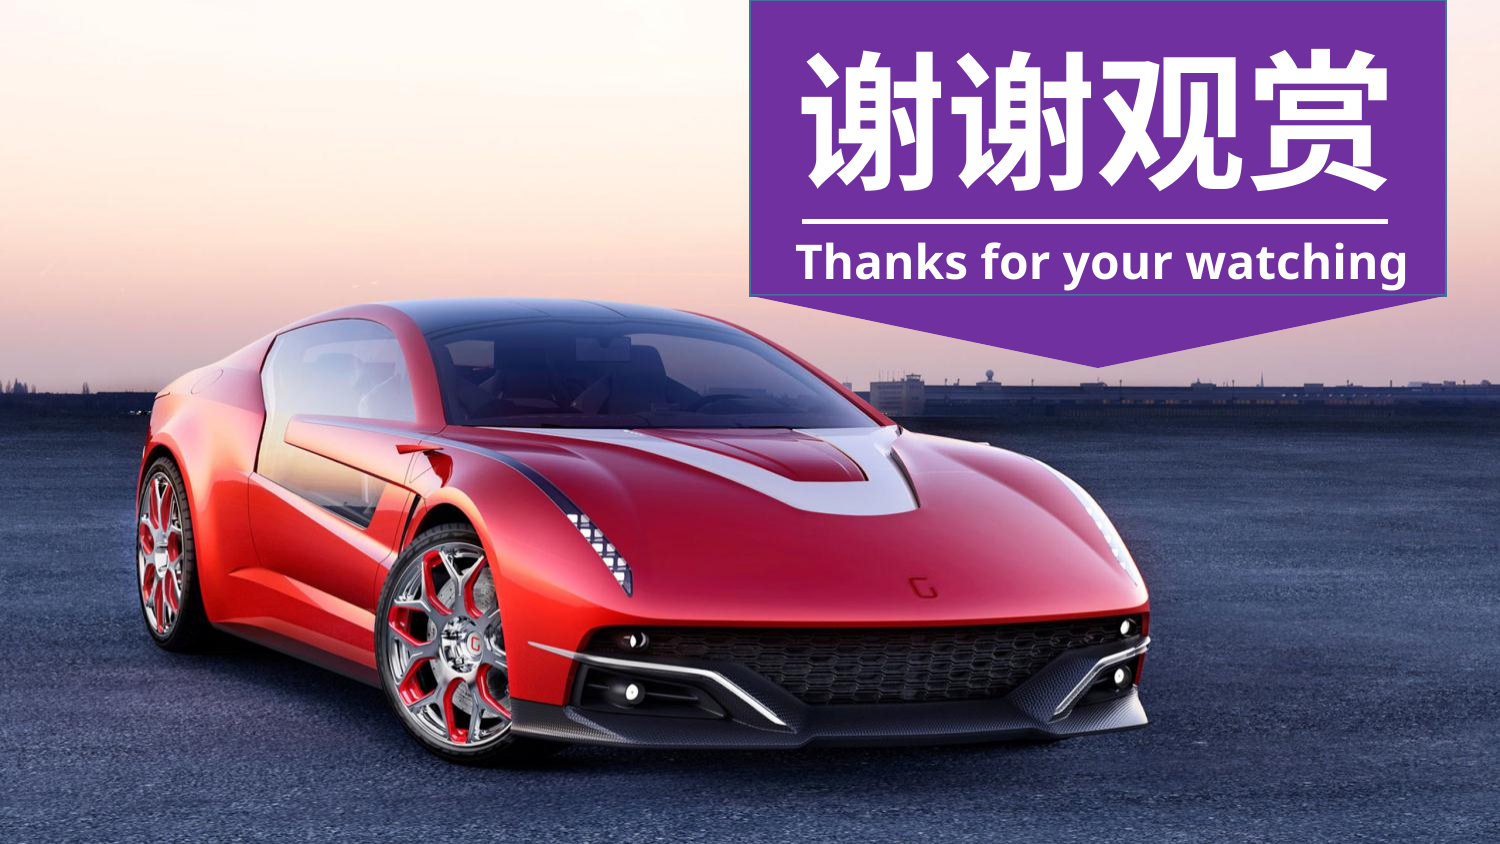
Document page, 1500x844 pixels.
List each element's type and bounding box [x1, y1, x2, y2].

picture [0, 0, 1500, 844]
text_box [749, 0, 1446, 368]
